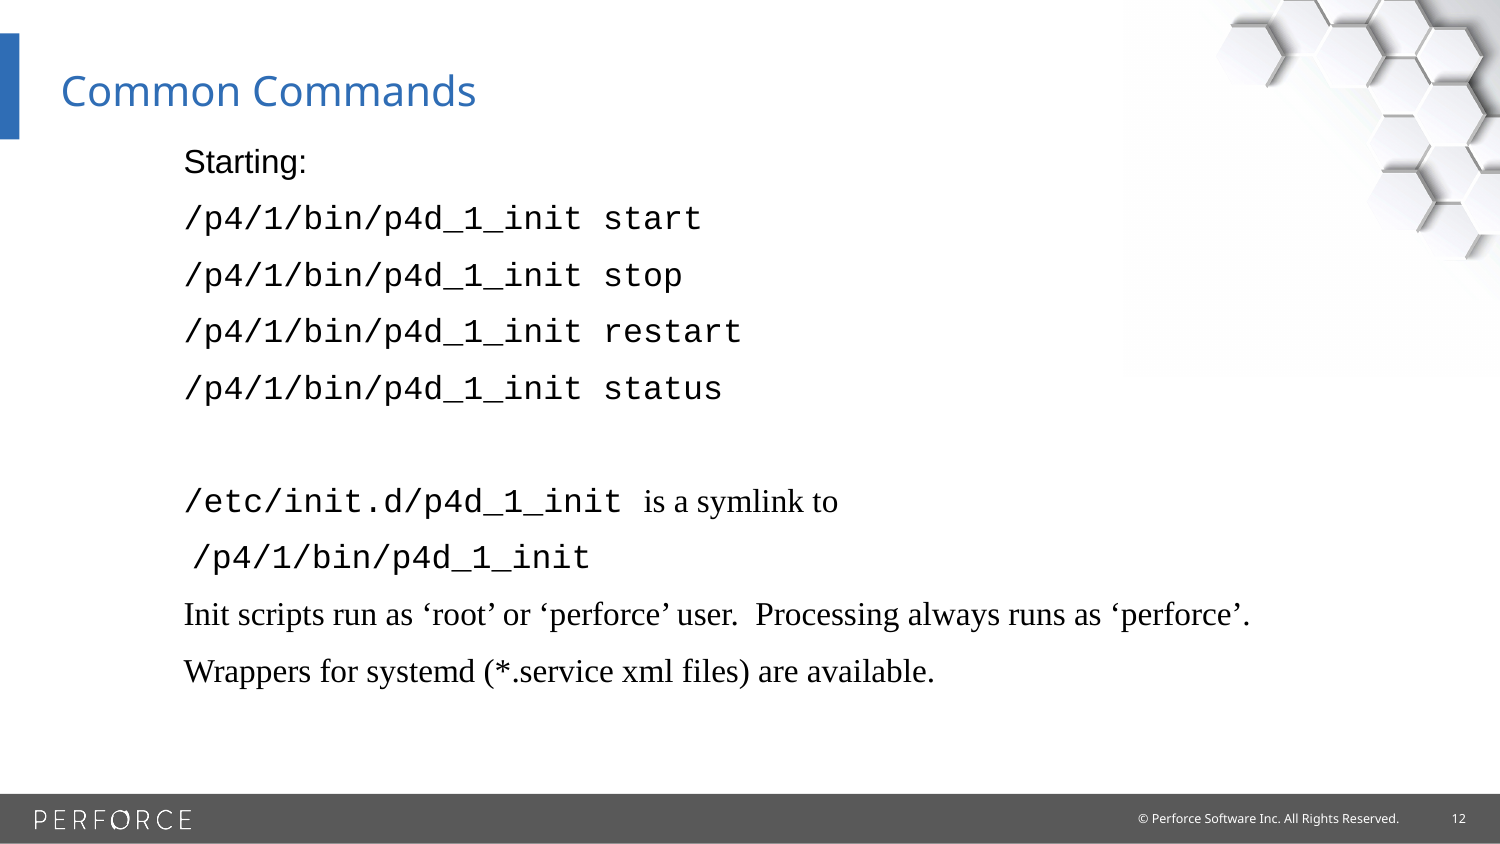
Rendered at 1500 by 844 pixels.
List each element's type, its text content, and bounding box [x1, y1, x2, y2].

title Common Commands [60, 41, 1222, 132]
text_box Starting: /p4/1/bin/p4d_1_init start /p4/1/bin/p4d_1_init stop /p4/1/bin/p4d_1_init restart /p4/1/bin/p4d_1_init status /etc/init.d/p4d_1_init is a symlink to /p4/1/bin/p4d_1_init Init scripts run as ‘root’ or ‘perforce’ user. Processing always runs as ‘perforce’. Wrappers for systemd (*.service xml files) are available. [168, 132, 1332, 727]
picture [34, 808, 192, 831]
picture [1123, 0, 1500, 377]
